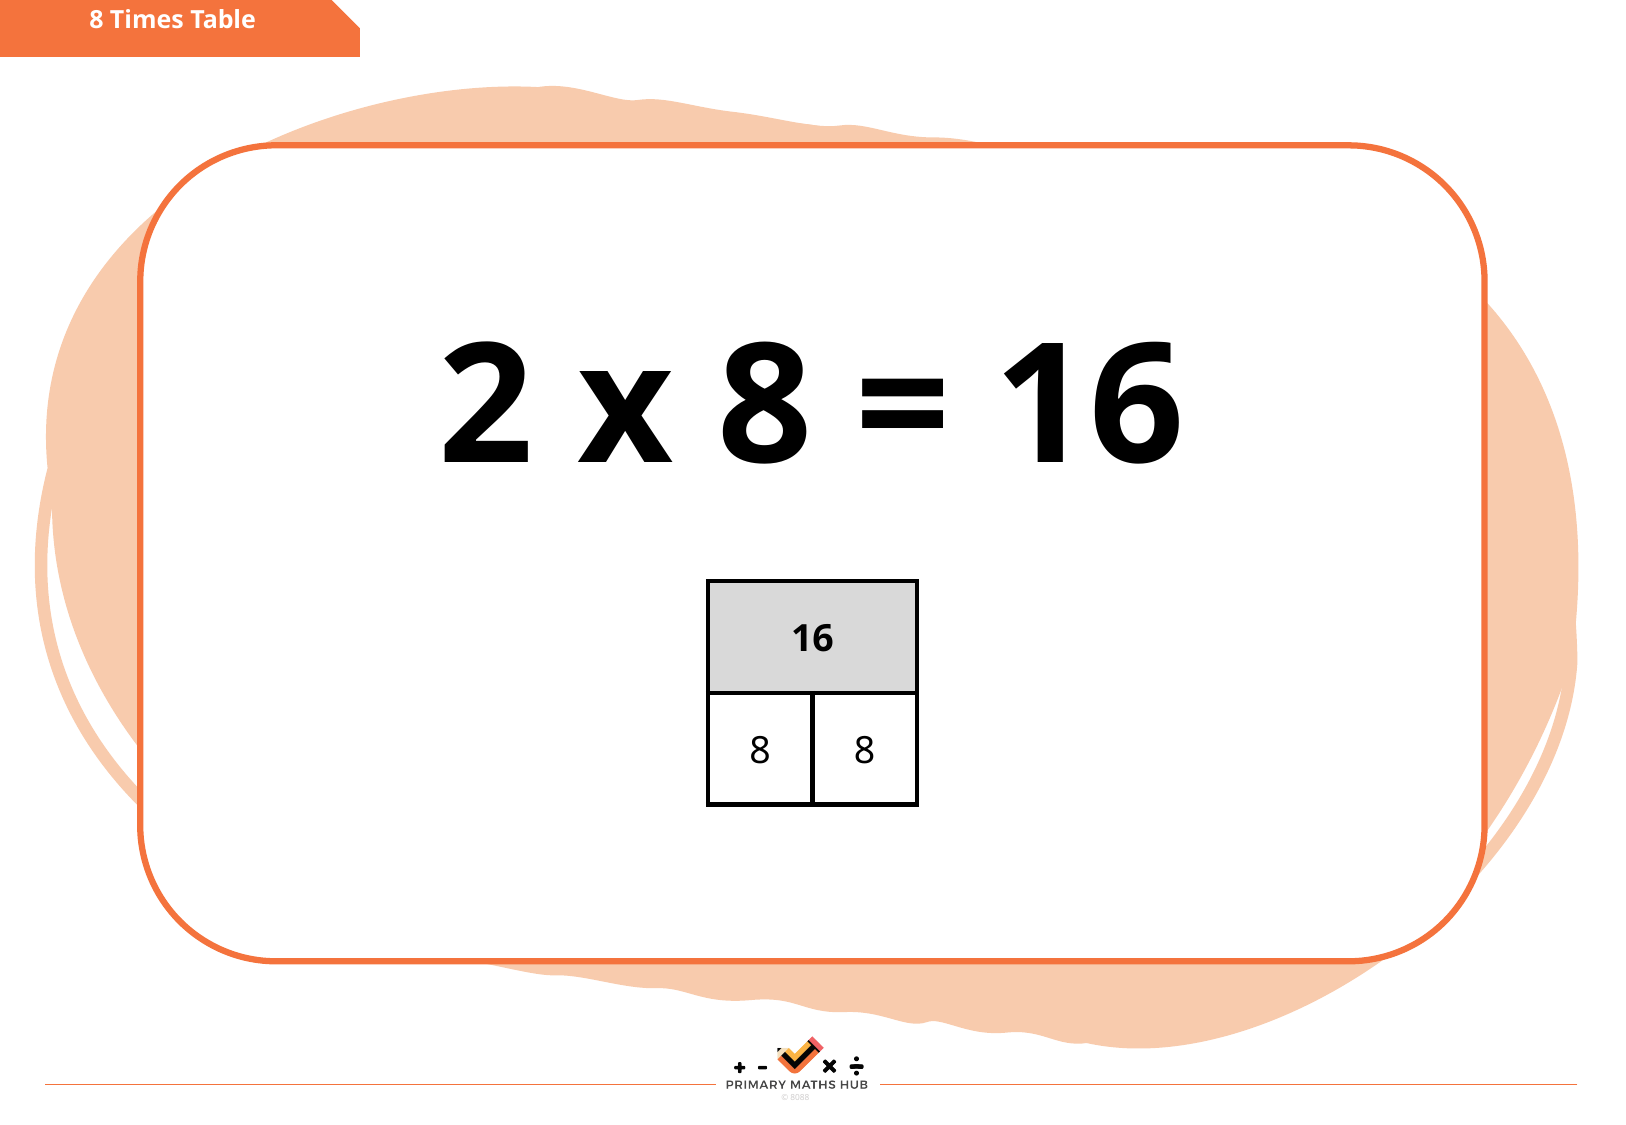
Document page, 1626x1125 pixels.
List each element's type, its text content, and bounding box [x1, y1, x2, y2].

table_header 16 [710, 583, 915, 691]
text_box 8 Times Table [0, 0, 361, 58]
picture [722, 1034, 872, 1094]
text_box [39, 211, 158, 800]
text_box 2 x 8 = 16 [140, 288, 1485, 503]
text_box © 8088 [720, 1084, 870, 1110]
table_cell 8 [815, 695, 915, 802]
text_box [273, 91, 956, 144]
table_cell 8 [710, 695, 810, 802]
text_box [139, 144, 1486, 963]
text_box [496, 961, 1373, 1044]
text_box [1481, 301, 1579, 864]
